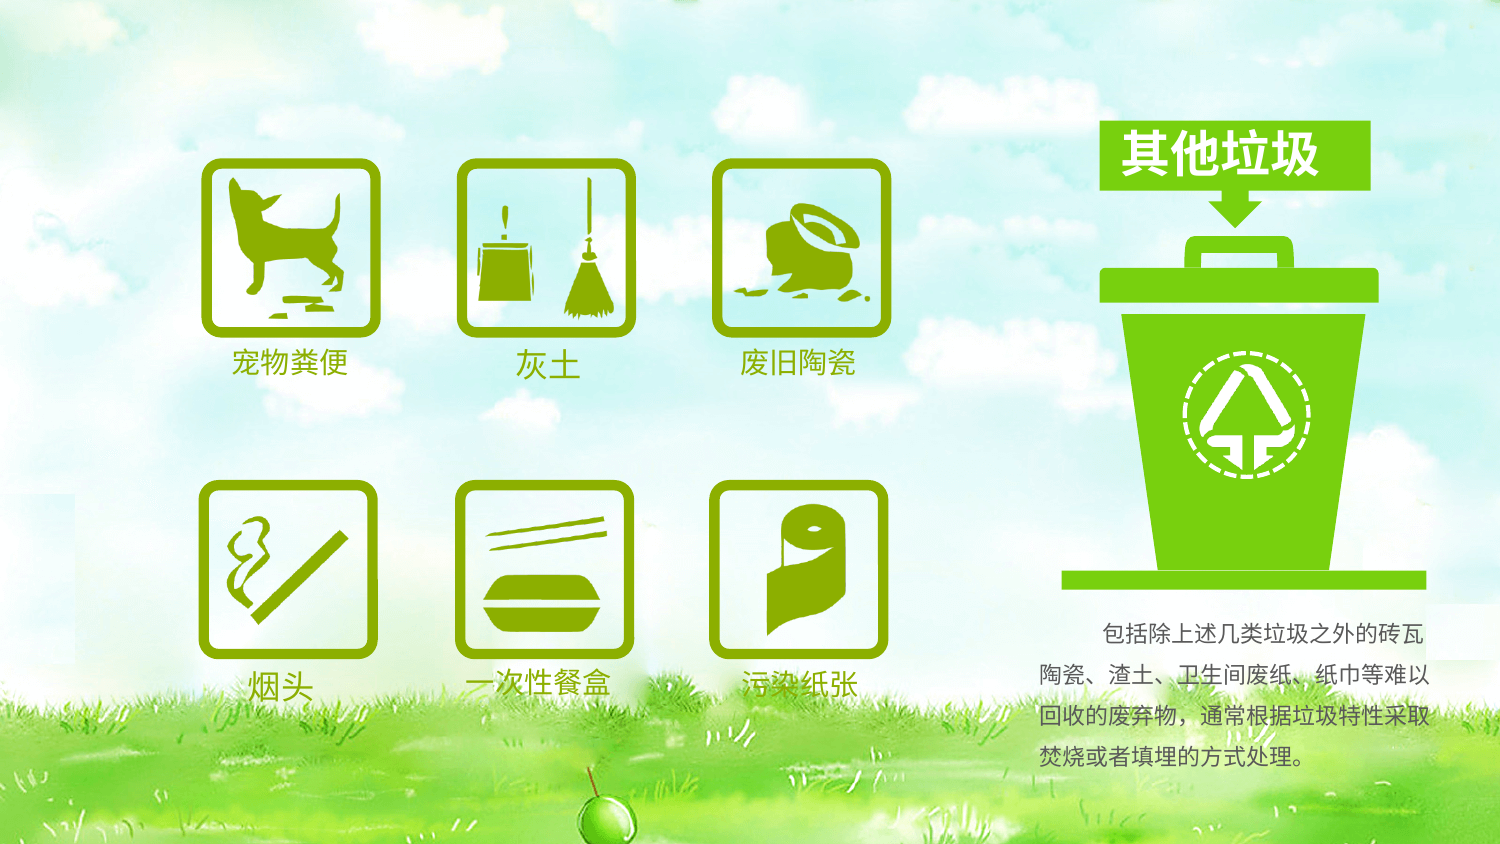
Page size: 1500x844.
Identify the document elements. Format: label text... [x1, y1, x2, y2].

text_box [461, 163, 632, 393]
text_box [1099, 115, 1371, 229]
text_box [717, 163, 887, 388]
picture [0, 0, 1500, 844]
text_box [1060, 568, 1428, 592]
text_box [714, 484, 884, 710]
text_box 包括除上述几类垃圾之外的砖瓦陶瓷、渣土、卫生间废纸、纸巾等难以回收的废弃物，通常根据垃圾特性采取焚烧或者填埋的方式处理。 [1024, 598, 1461, 745]
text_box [450, 484, 636, 709]
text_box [206, 163, 376, 388]
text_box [1099, 244, 1379, 571]
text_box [203, 484, 373, 715]
